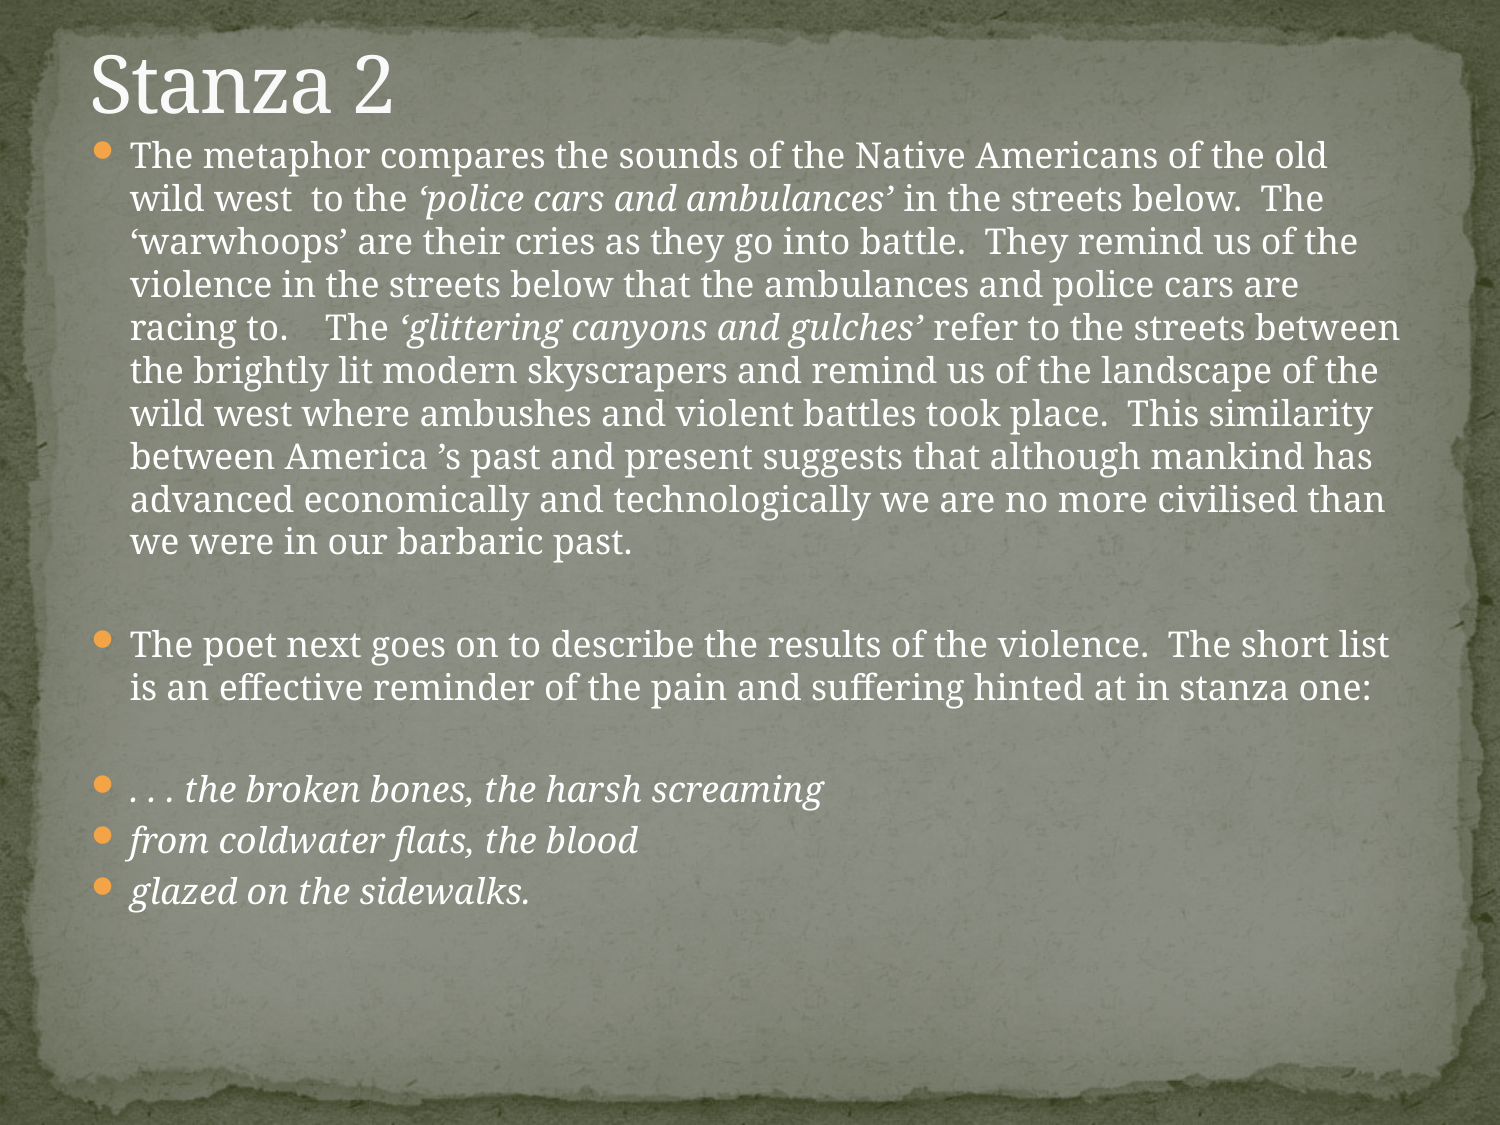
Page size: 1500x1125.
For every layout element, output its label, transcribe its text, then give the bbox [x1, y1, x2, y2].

list The metaphor compares the sounds of the Native Americans of the old wild west to the ‘police cars and ambulances’ in the streets below. The ‘warwhoops’ are their cries as they go into battle. They remind us of the violence in the streets below that the ambulances and police cars are racing to. The ‘glittering canyons and gulches’ refer to the streets between the brightly lit modern skyscrapers and remind us of the landscape of the wild west where ambushes and violent battles took place. This similarity between America ’s past and present suggests that although mankind has advanced economically and technologically we are no more civilised than we were in our barbaric past. The poet next goes on to describe the results of the violence. The short list is an effective reminder of the pain and suffering hinted at in stanza one: . . . the broken bones, the harsh screaming from coldwater flats, the blood glazed on the sidewalks. [76, 138, 1425, 1094]
title Stanza 2 [74, 24, 1425, 138]
